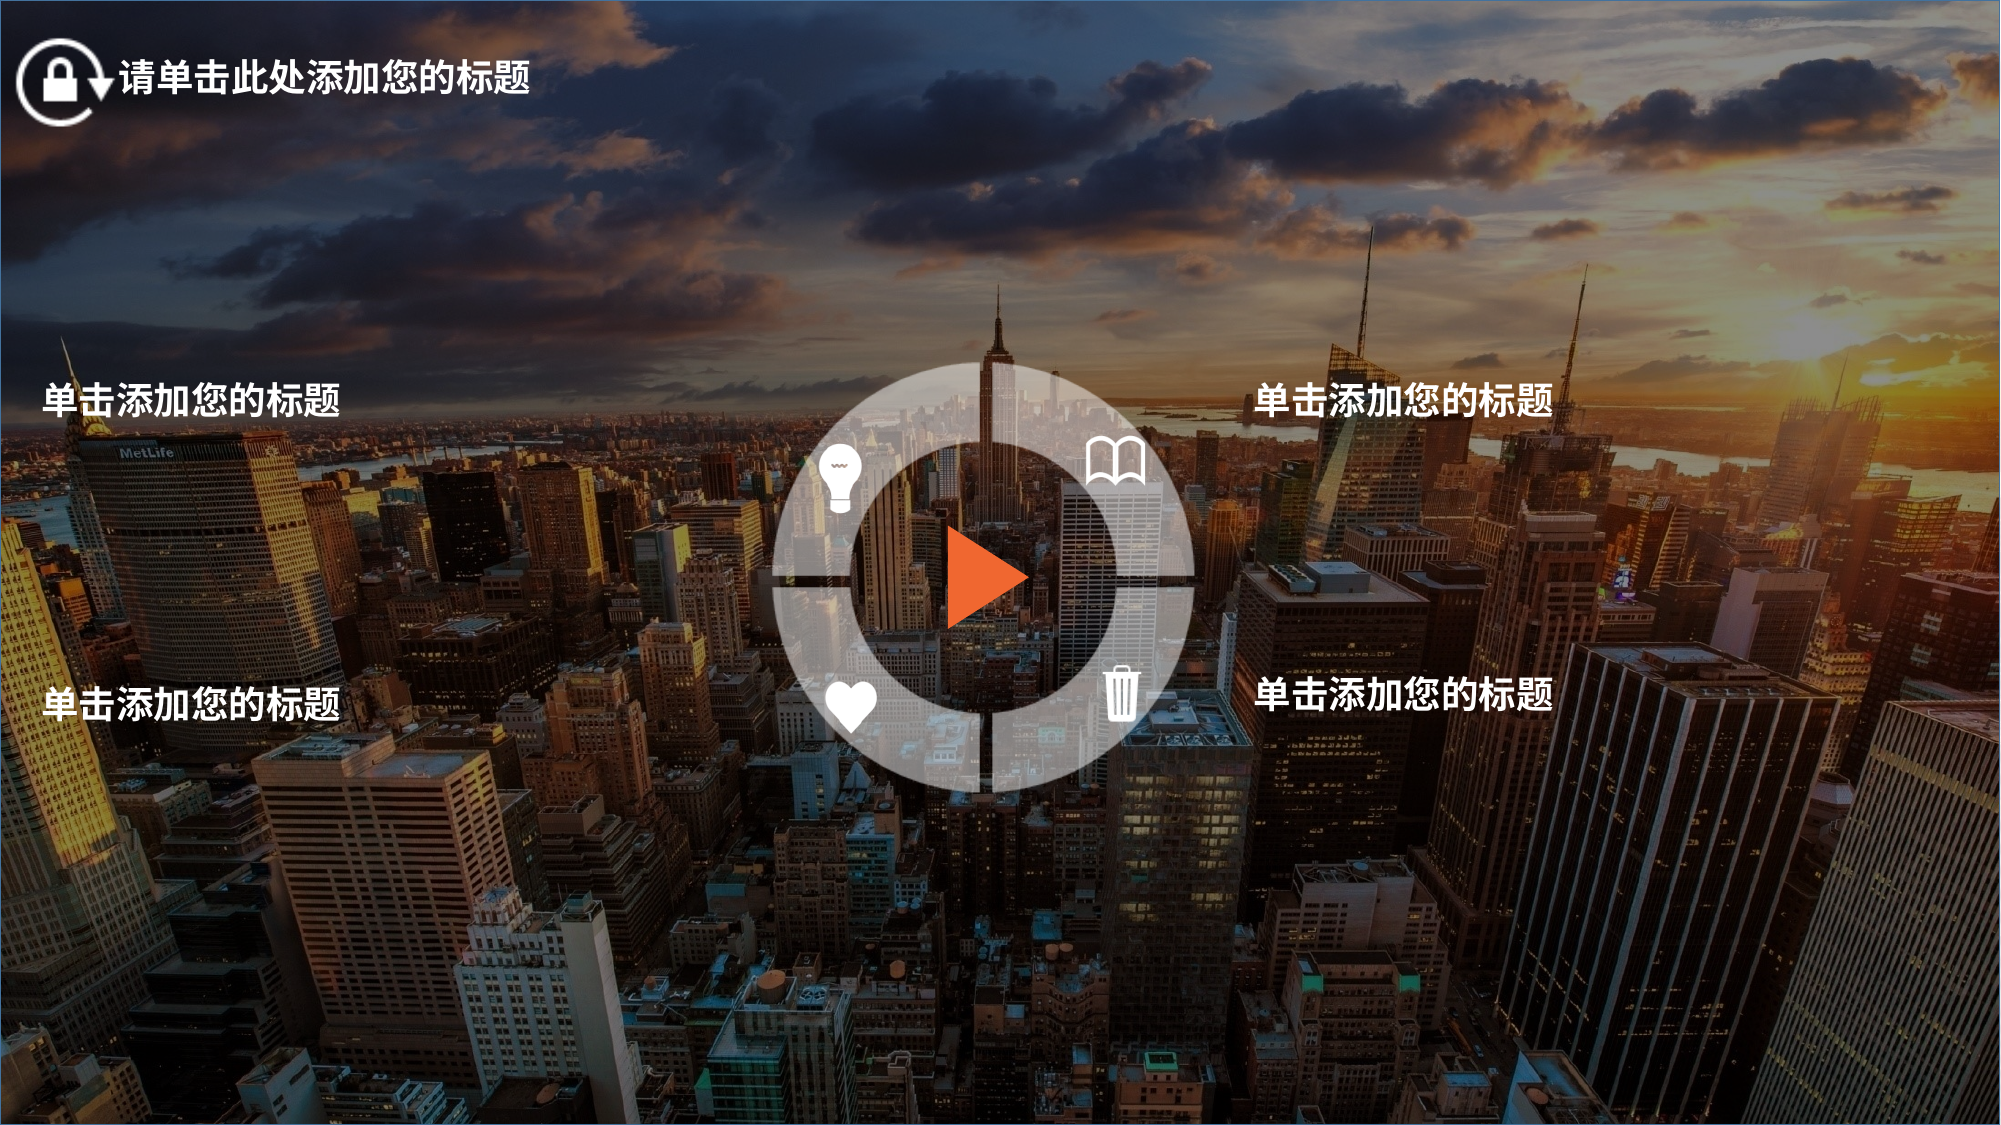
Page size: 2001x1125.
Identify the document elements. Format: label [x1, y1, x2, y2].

text_box [0, 0, 615, 173]
text_box [0, 0, 2000, 1125]
text_box [26, 301, 1967, 794]
